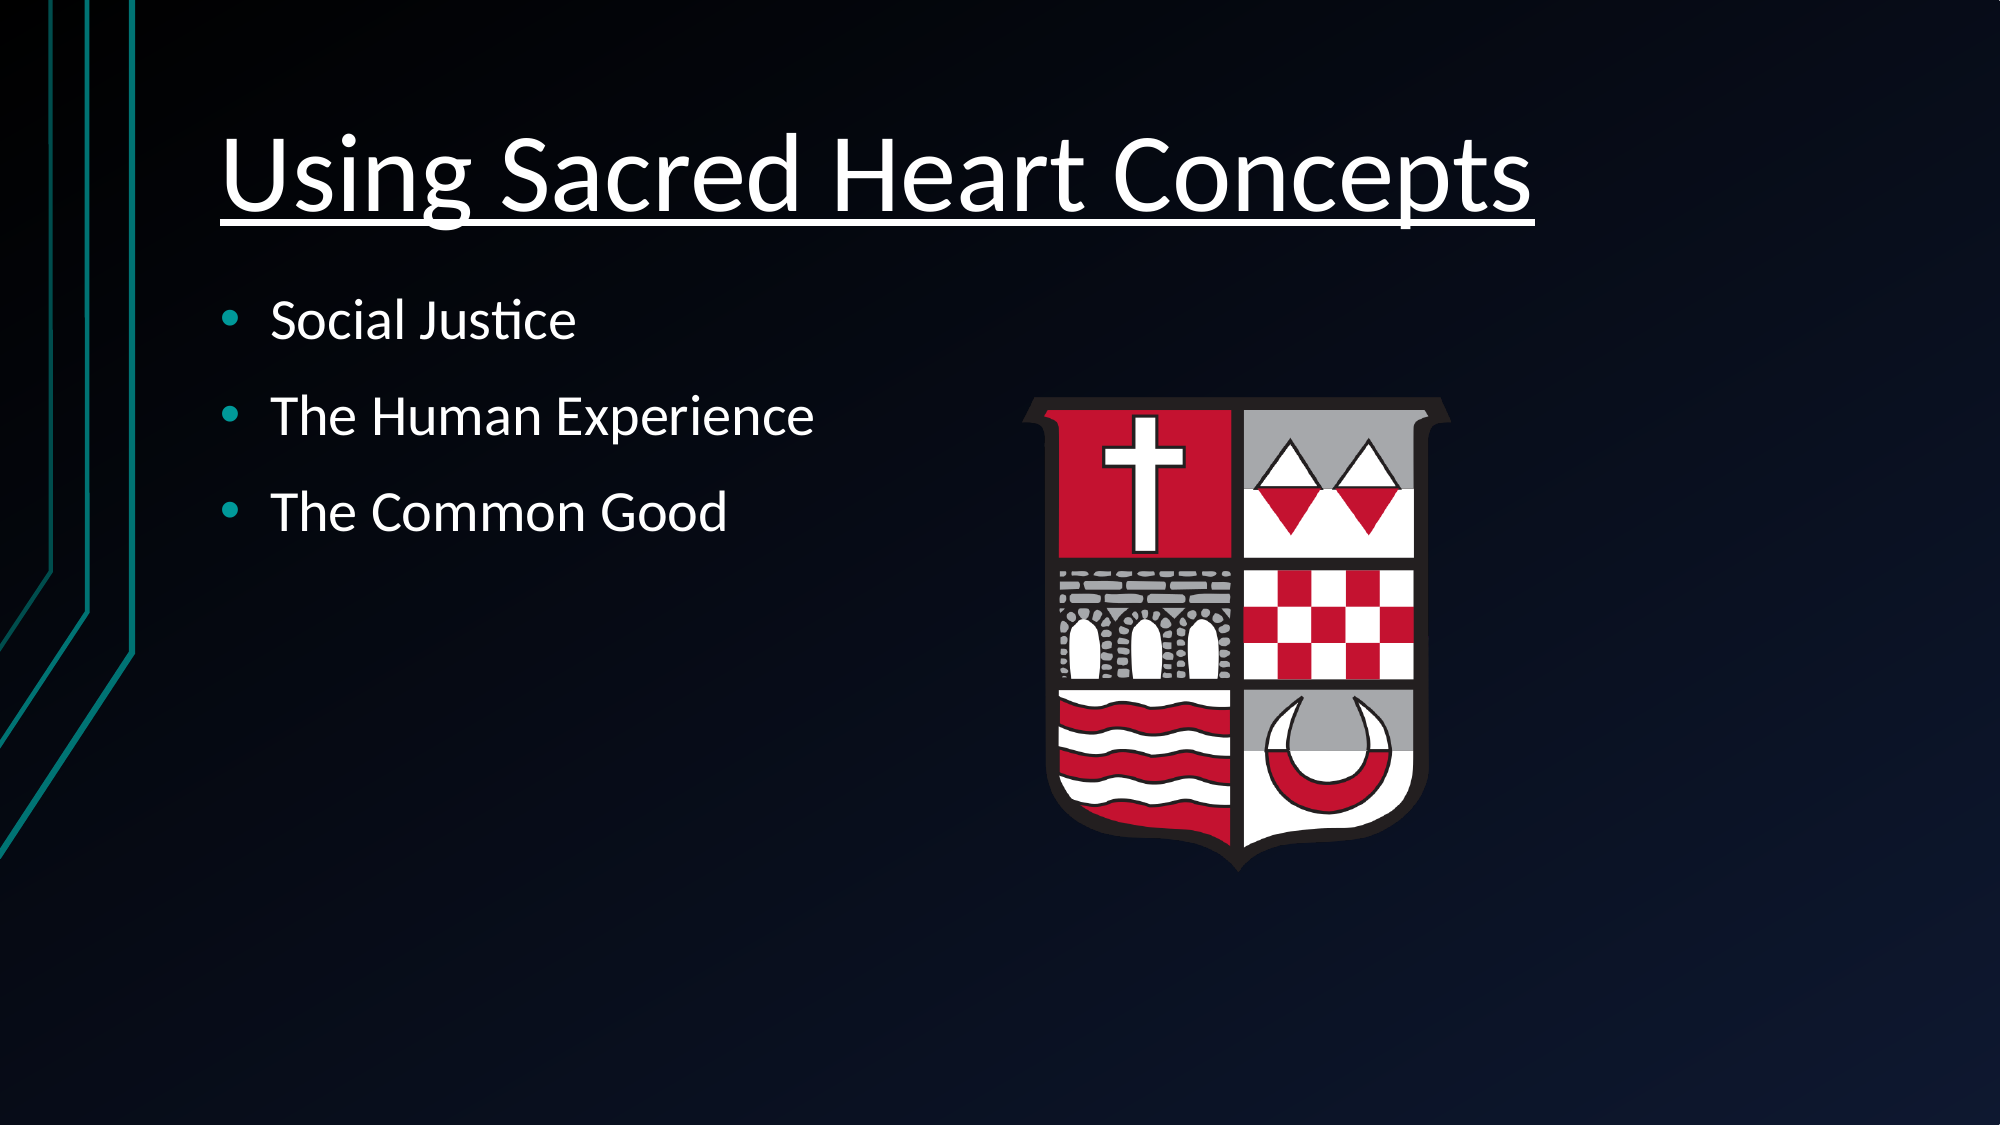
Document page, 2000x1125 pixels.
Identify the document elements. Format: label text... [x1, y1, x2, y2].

title Using Sacred Heart Concepts [199, 45, 1900, 246]
list Social Justice The Human Experience The Common Good [199, 279, 1900, 1012]
picture [1011, 387, 1461, 882]
